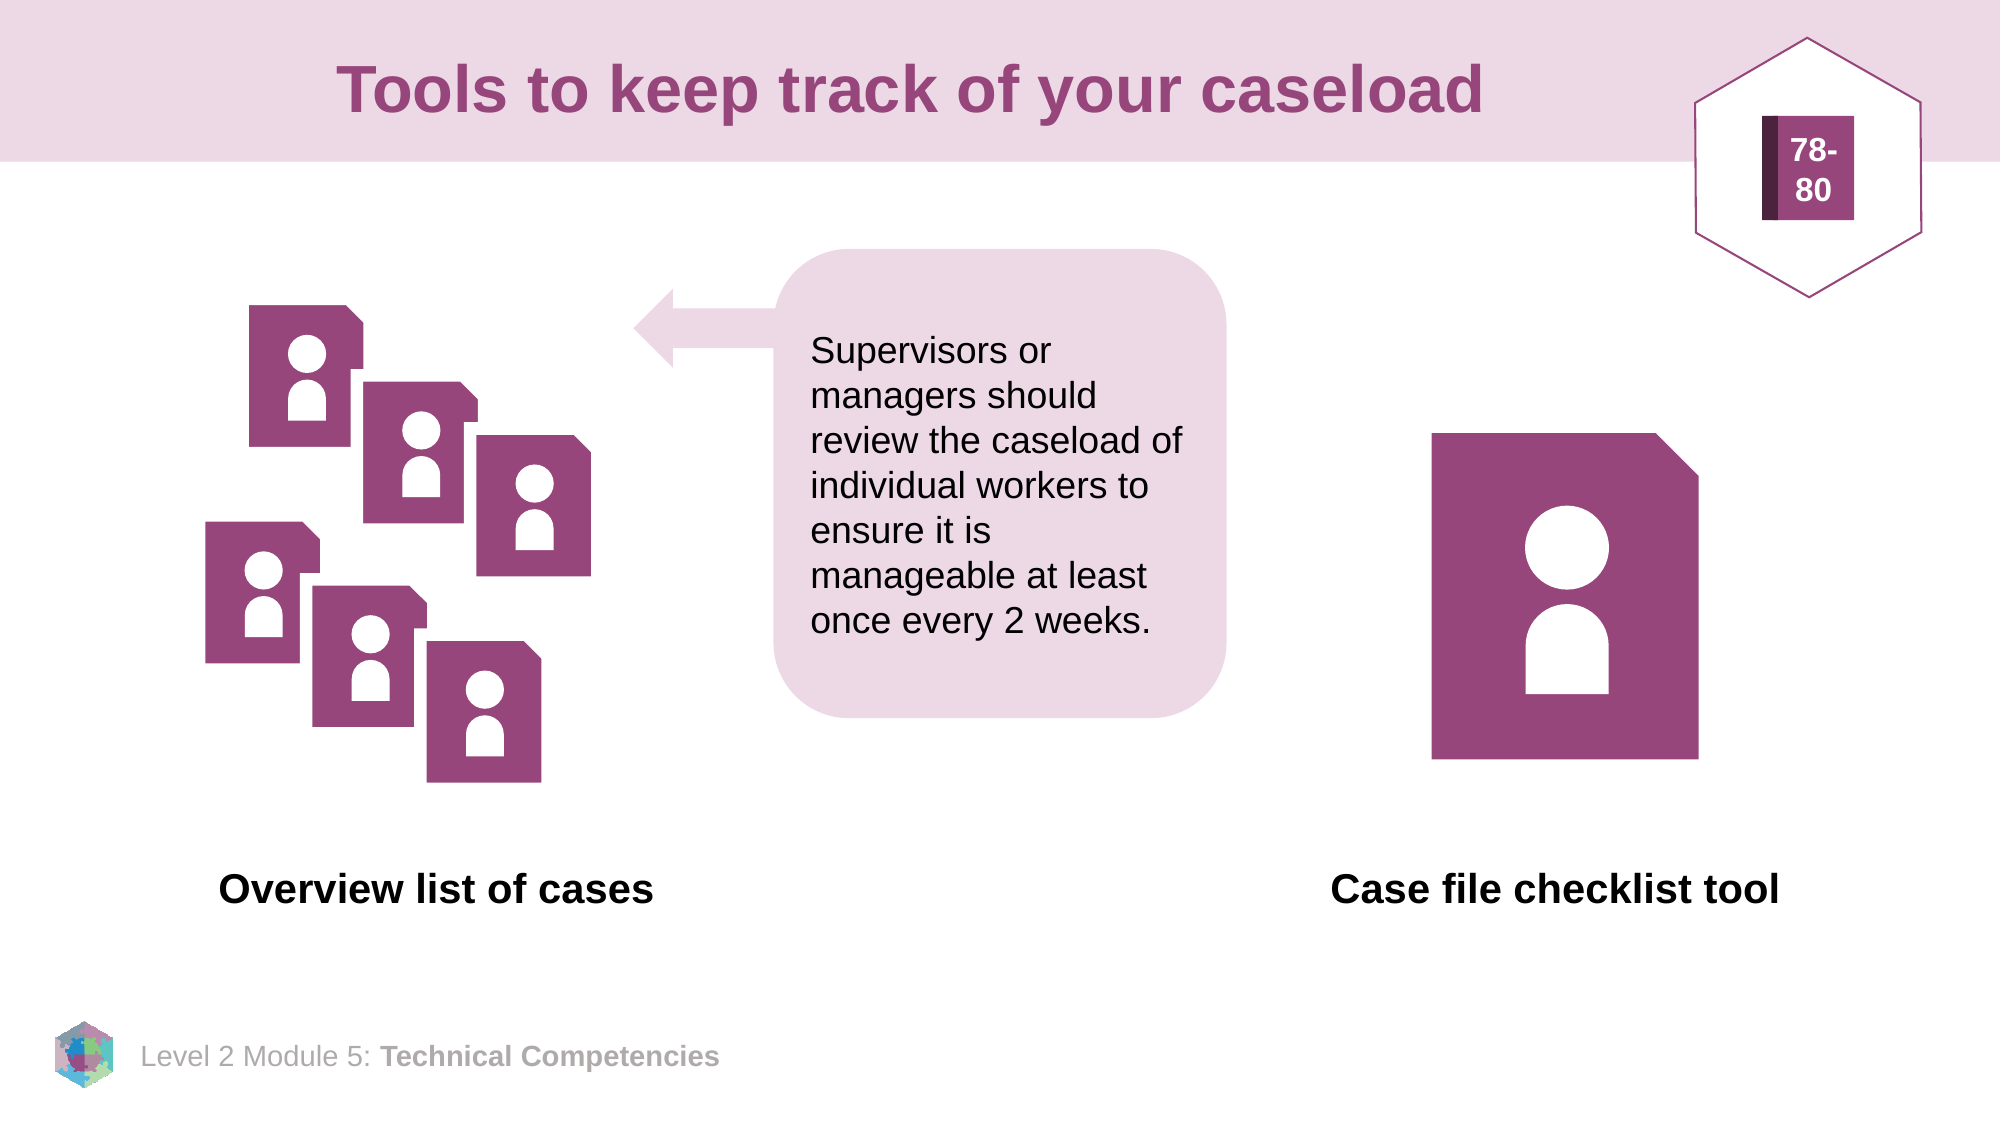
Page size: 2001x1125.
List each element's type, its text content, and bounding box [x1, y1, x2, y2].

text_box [420, 634, 548, 789]
text_box Supervisors or managers should review the caseload of individual workers to ensure it is manageable at least once every 2 weeks. [772, 247, 1228, 720]
text_box Case file checklist tool [1253, 854, 1857, 920]
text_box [199, 515, 327, 670]
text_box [470, 428, 598, 583]
text_box [631, 286, 792, 371]
title Tools to keep track of your caseload [137, 19, 1686, 163]
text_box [306, 579, 434, 734]
text_box Overview list of cases [134, 854, 738, 920]
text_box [356, 375, 484, 530]
picture [55, 1021, 113, 1088]
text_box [1425, 426, 1705, 766]
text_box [242, 298, 370, 454]
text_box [1677, 55, 1939, 280]
